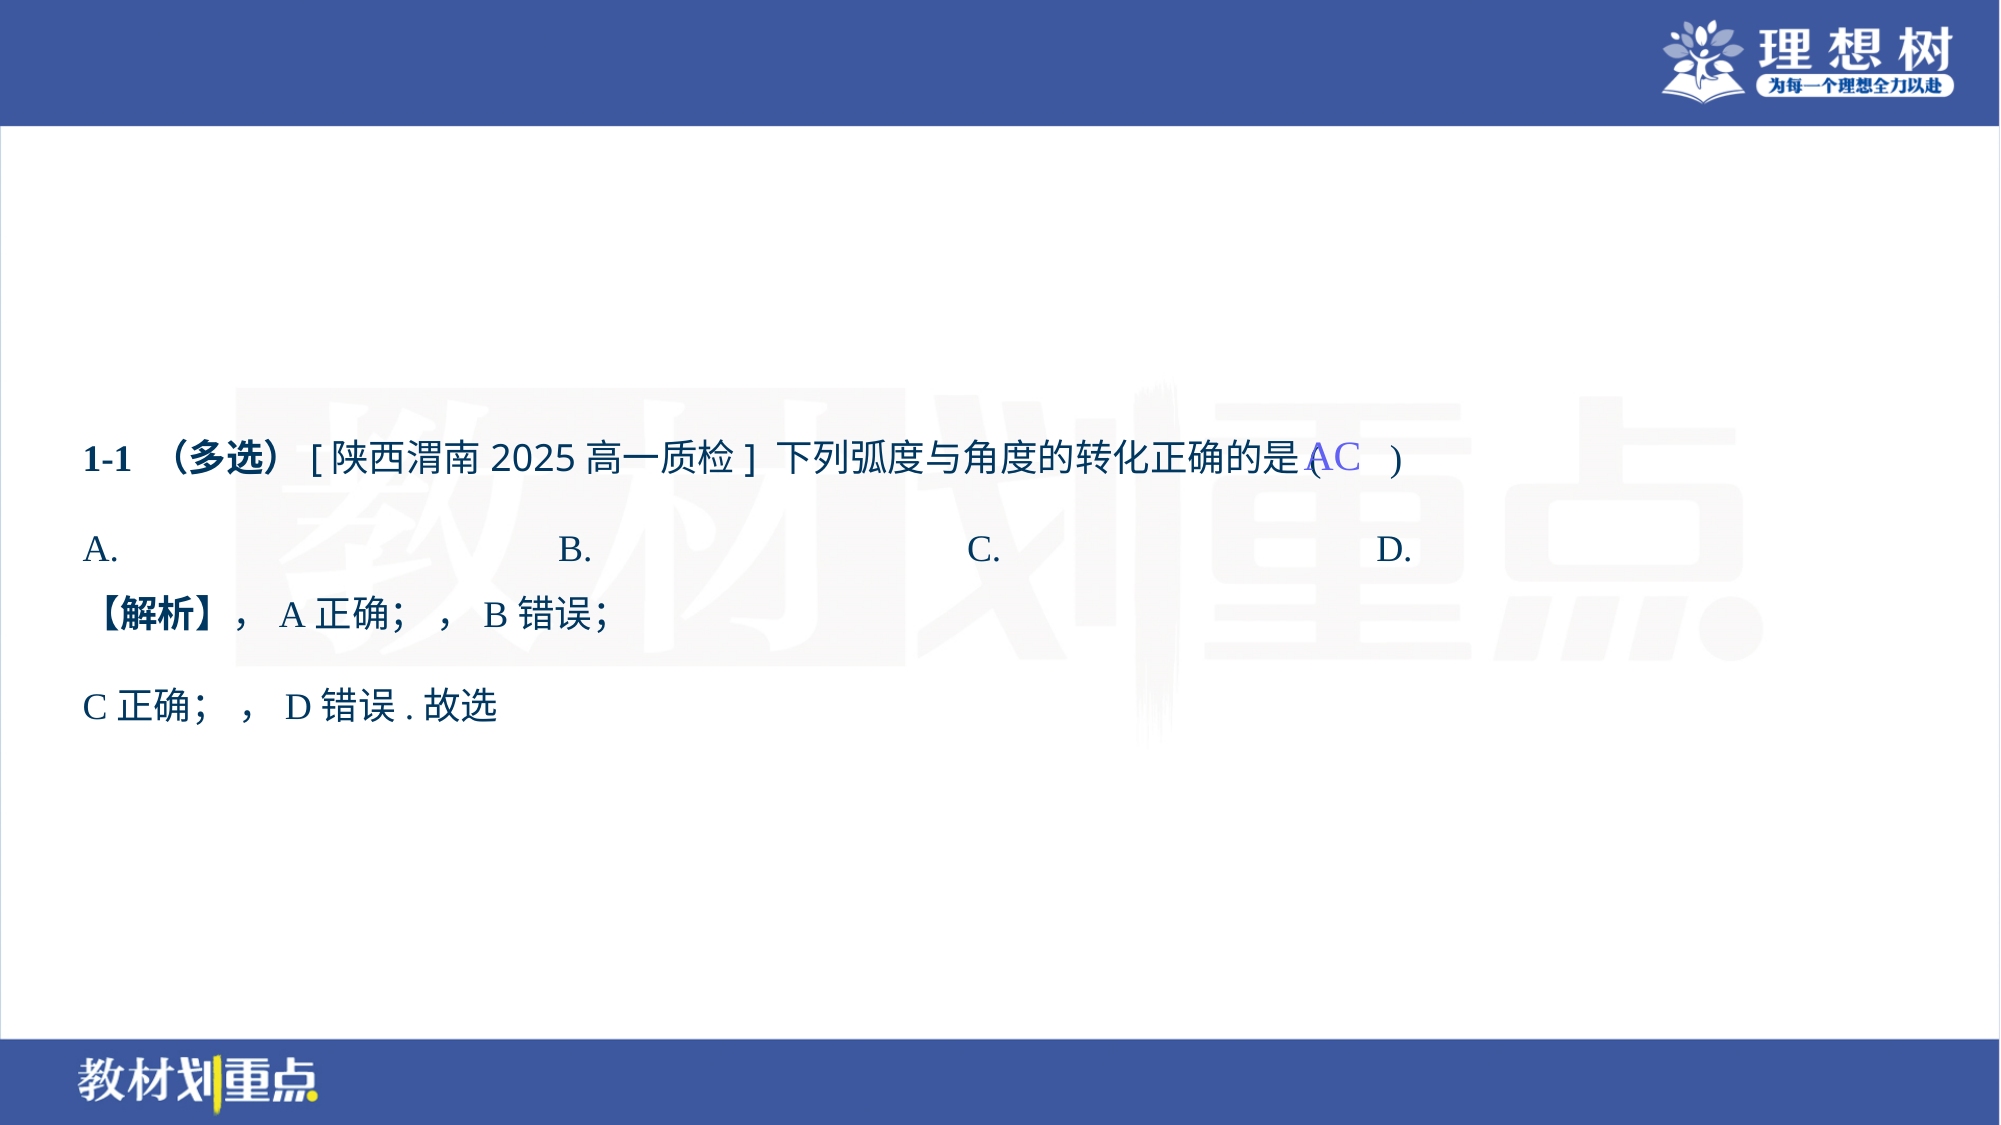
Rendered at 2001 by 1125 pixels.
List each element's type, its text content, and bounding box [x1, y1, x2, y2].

text_box AC [1288, 426, 1377, 476]
picture [0, 0, 2000, 1125]
text_box 1-1 （多选）[陕西渭南2025高一质检] 下列弧度与角度的转化正确的是( ) [82, 412, 1817, 472]
